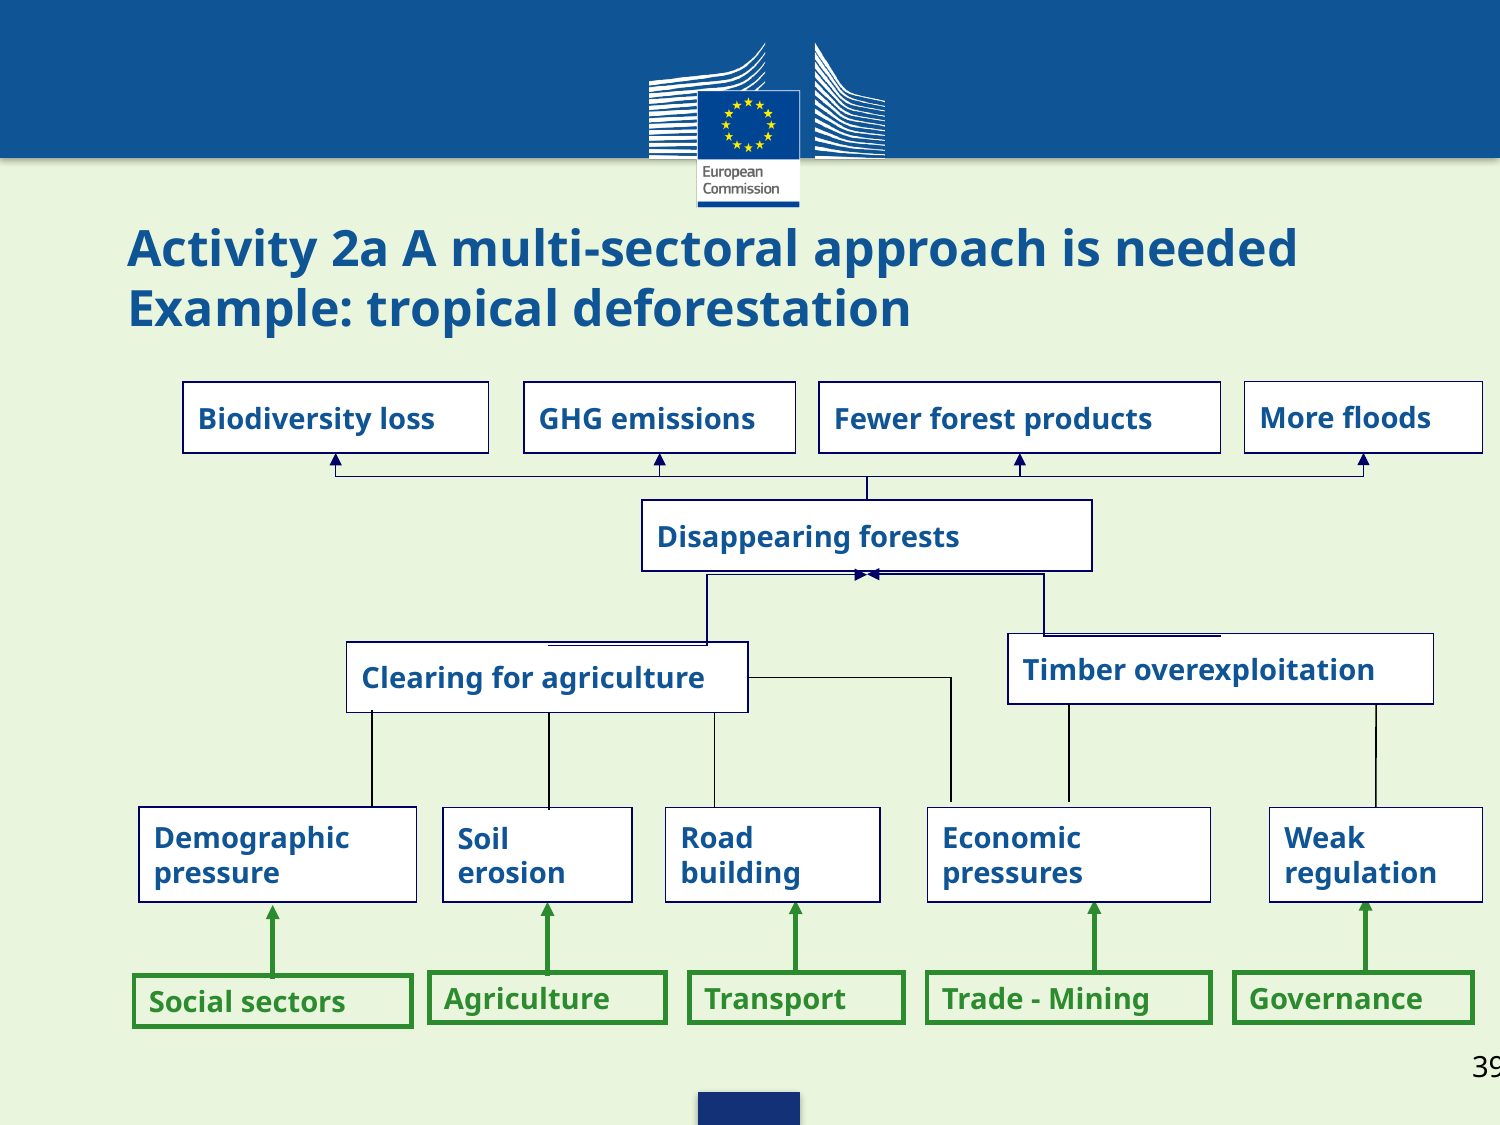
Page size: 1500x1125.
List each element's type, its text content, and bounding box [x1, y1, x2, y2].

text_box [133, 904, 412, 1027]
text_box Fewer forest products [1144, 381, 1221, 454]
text_box Disappearing forests [641, 500, 734, 572]
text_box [577, 210, 626, 572]
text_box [138, 677, 1483, 903]
text_box GHG emissions [629, 381, 734, 454]
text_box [1233, 911, 1473, 1024]
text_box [739, 372, 788, 581]
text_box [926, 911, 1211, 1024]
text_box More floods [1244, 381, 1483, 453]
slide_number 39 [1456, 1051, 1500, 1125]
title Activity 2a A multi-sectoral approach is needed Example: tropical deforestation [111, 175, 1483, 379]
picture [649, 42, 885, 175]
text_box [1091, 227, 1140, 572]
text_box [919, 399, 968, 554]
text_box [346, 573, 1434, 675]
text_box Disappearing forests [793, 500, 1086, 572]
text_box Fewer forest products [819, 381, 1086, 454]
text_box GHG emissions [523, 381, 572, 454]
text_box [689, 911, 904, 1024]
text_box Biodiversity loss [183, 381, 489, 454]
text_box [428, 911, 666, 1024]
